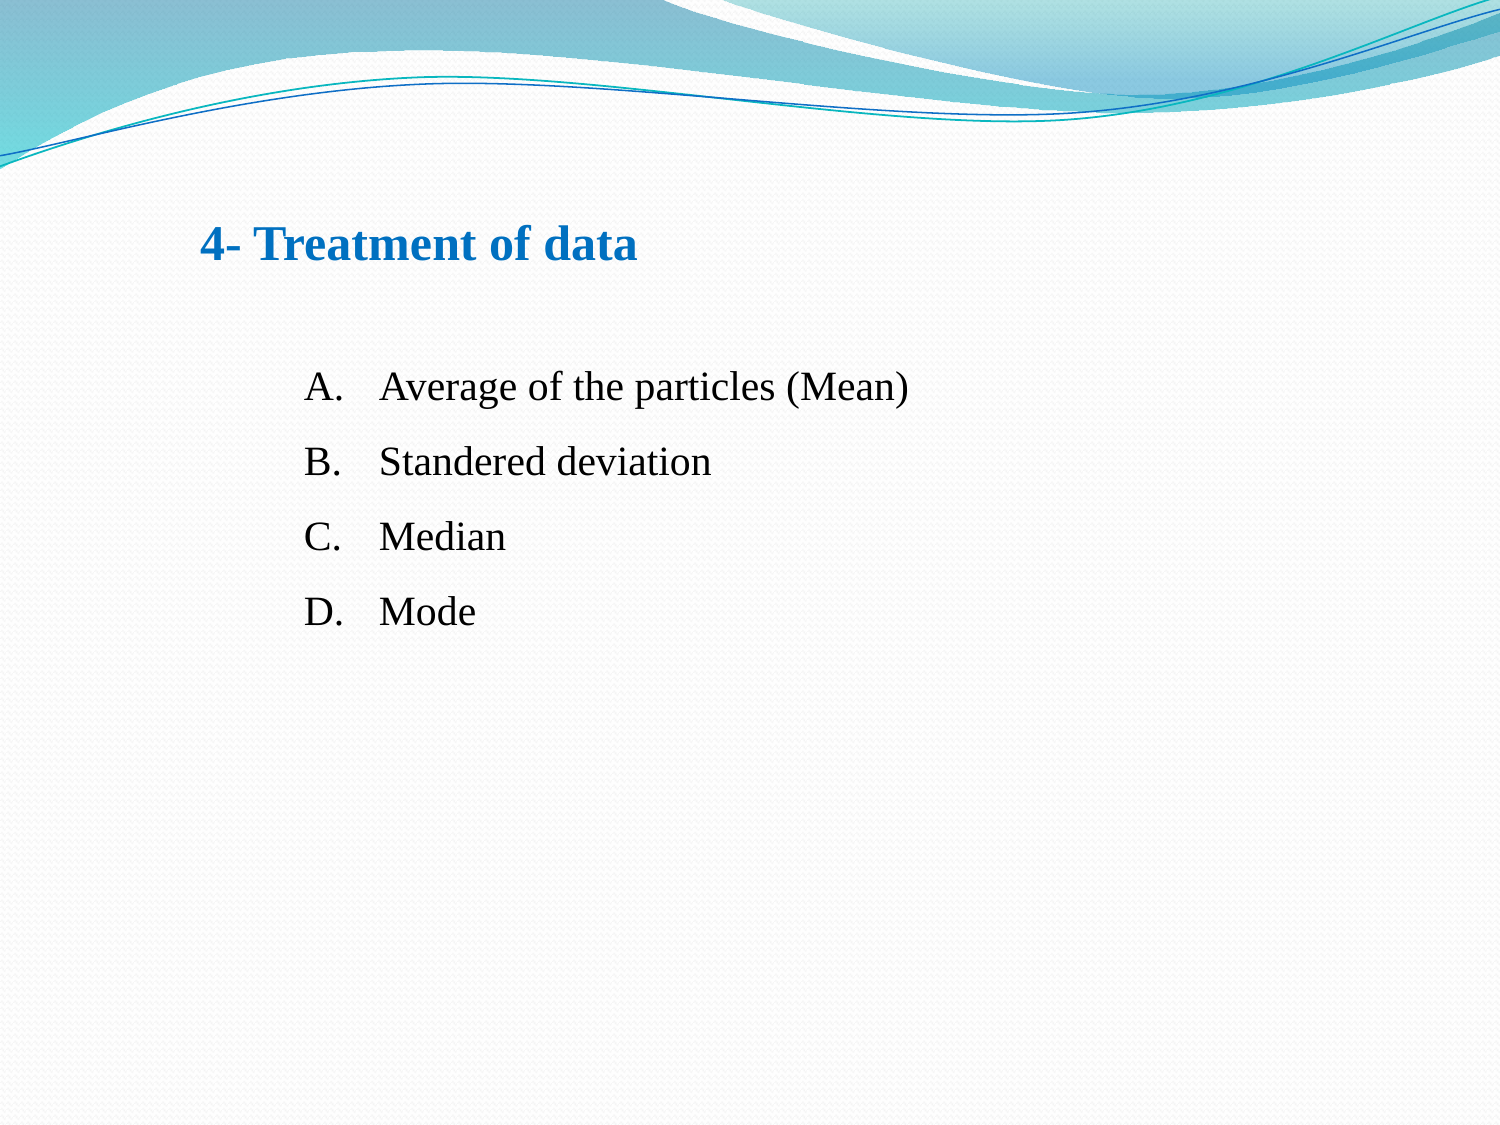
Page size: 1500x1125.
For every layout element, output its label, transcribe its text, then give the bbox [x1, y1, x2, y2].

text_box 4- Treatment of data [185, 172, 653, 278]
text_box Average of the particles (Mean) Standered deviation Median Mode [289, 326, 1128, 791]
